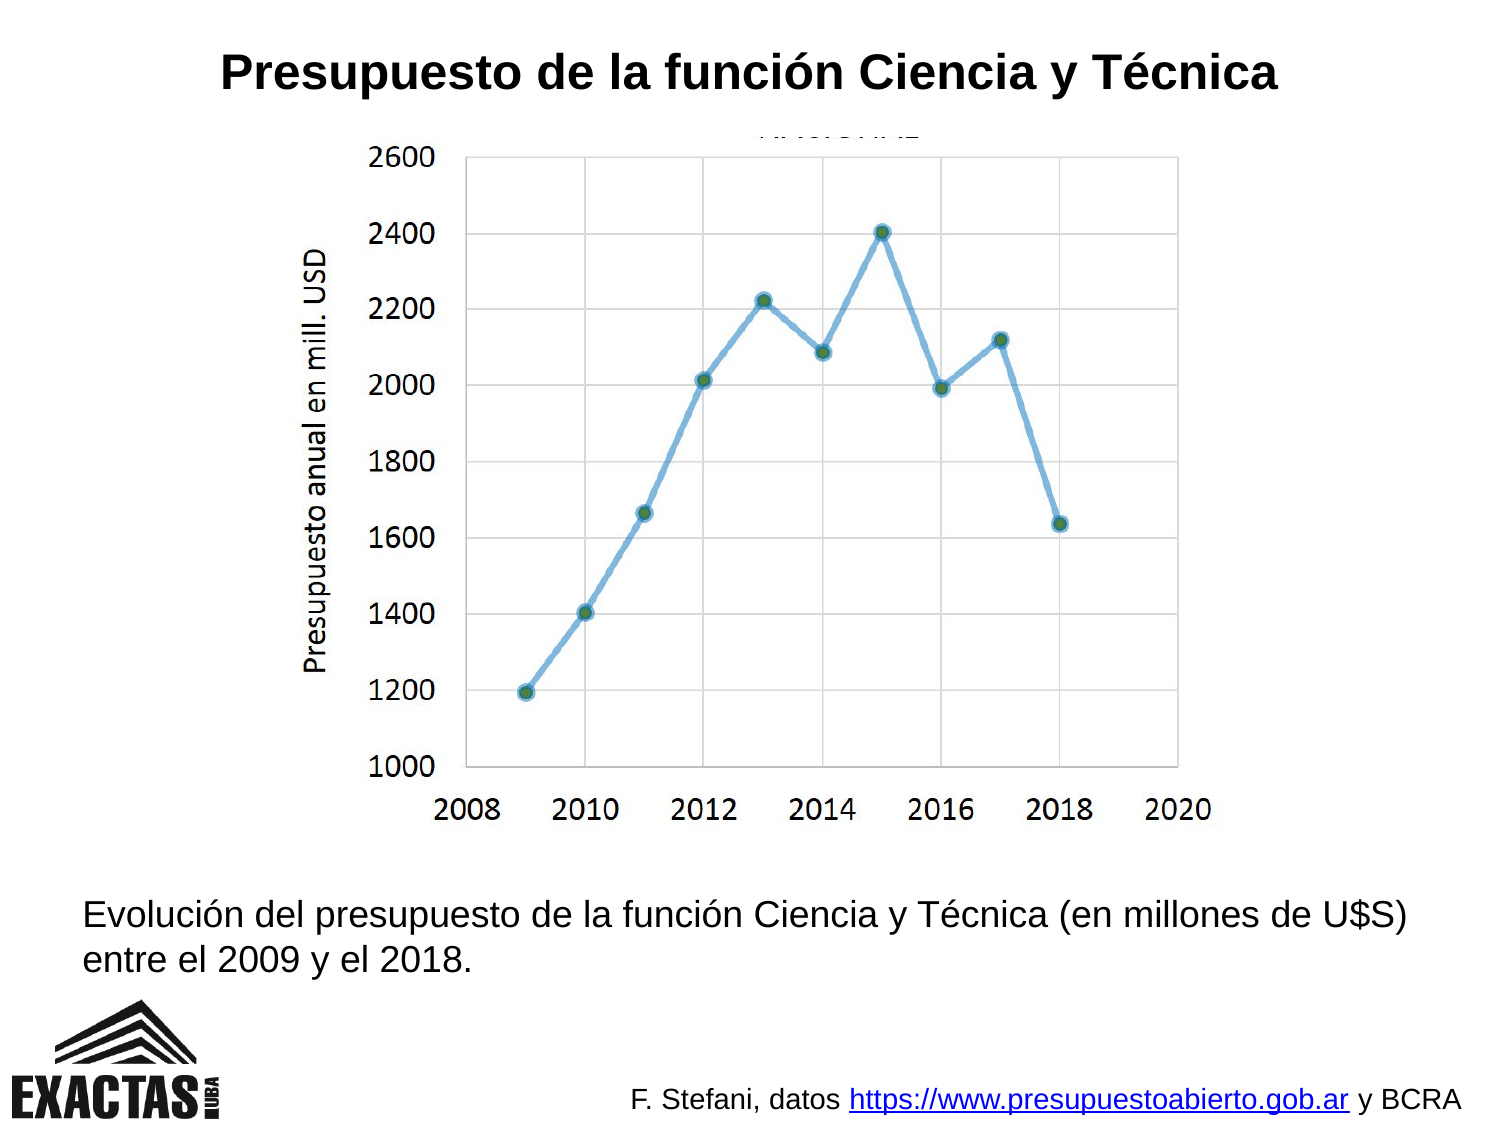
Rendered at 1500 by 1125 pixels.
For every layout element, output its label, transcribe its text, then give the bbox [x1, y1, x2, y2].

text_box Evolución del presupuesto de la función Ciencia y Técnica (en millones de U$S) entre el 2009 y el 2018. [67, 882, 1426, 988]
picture [12, 999, 219, 1119]
text_box F. Stefani, datos https://www.presupuestoabierto.gob.ar y BCRA [615, 1073, 1500, 1123]
picture [273, 136, 1226, 847]
text_box Presupuesto de la función Ciencia y Técnica [0, 32, 1500, 107]
